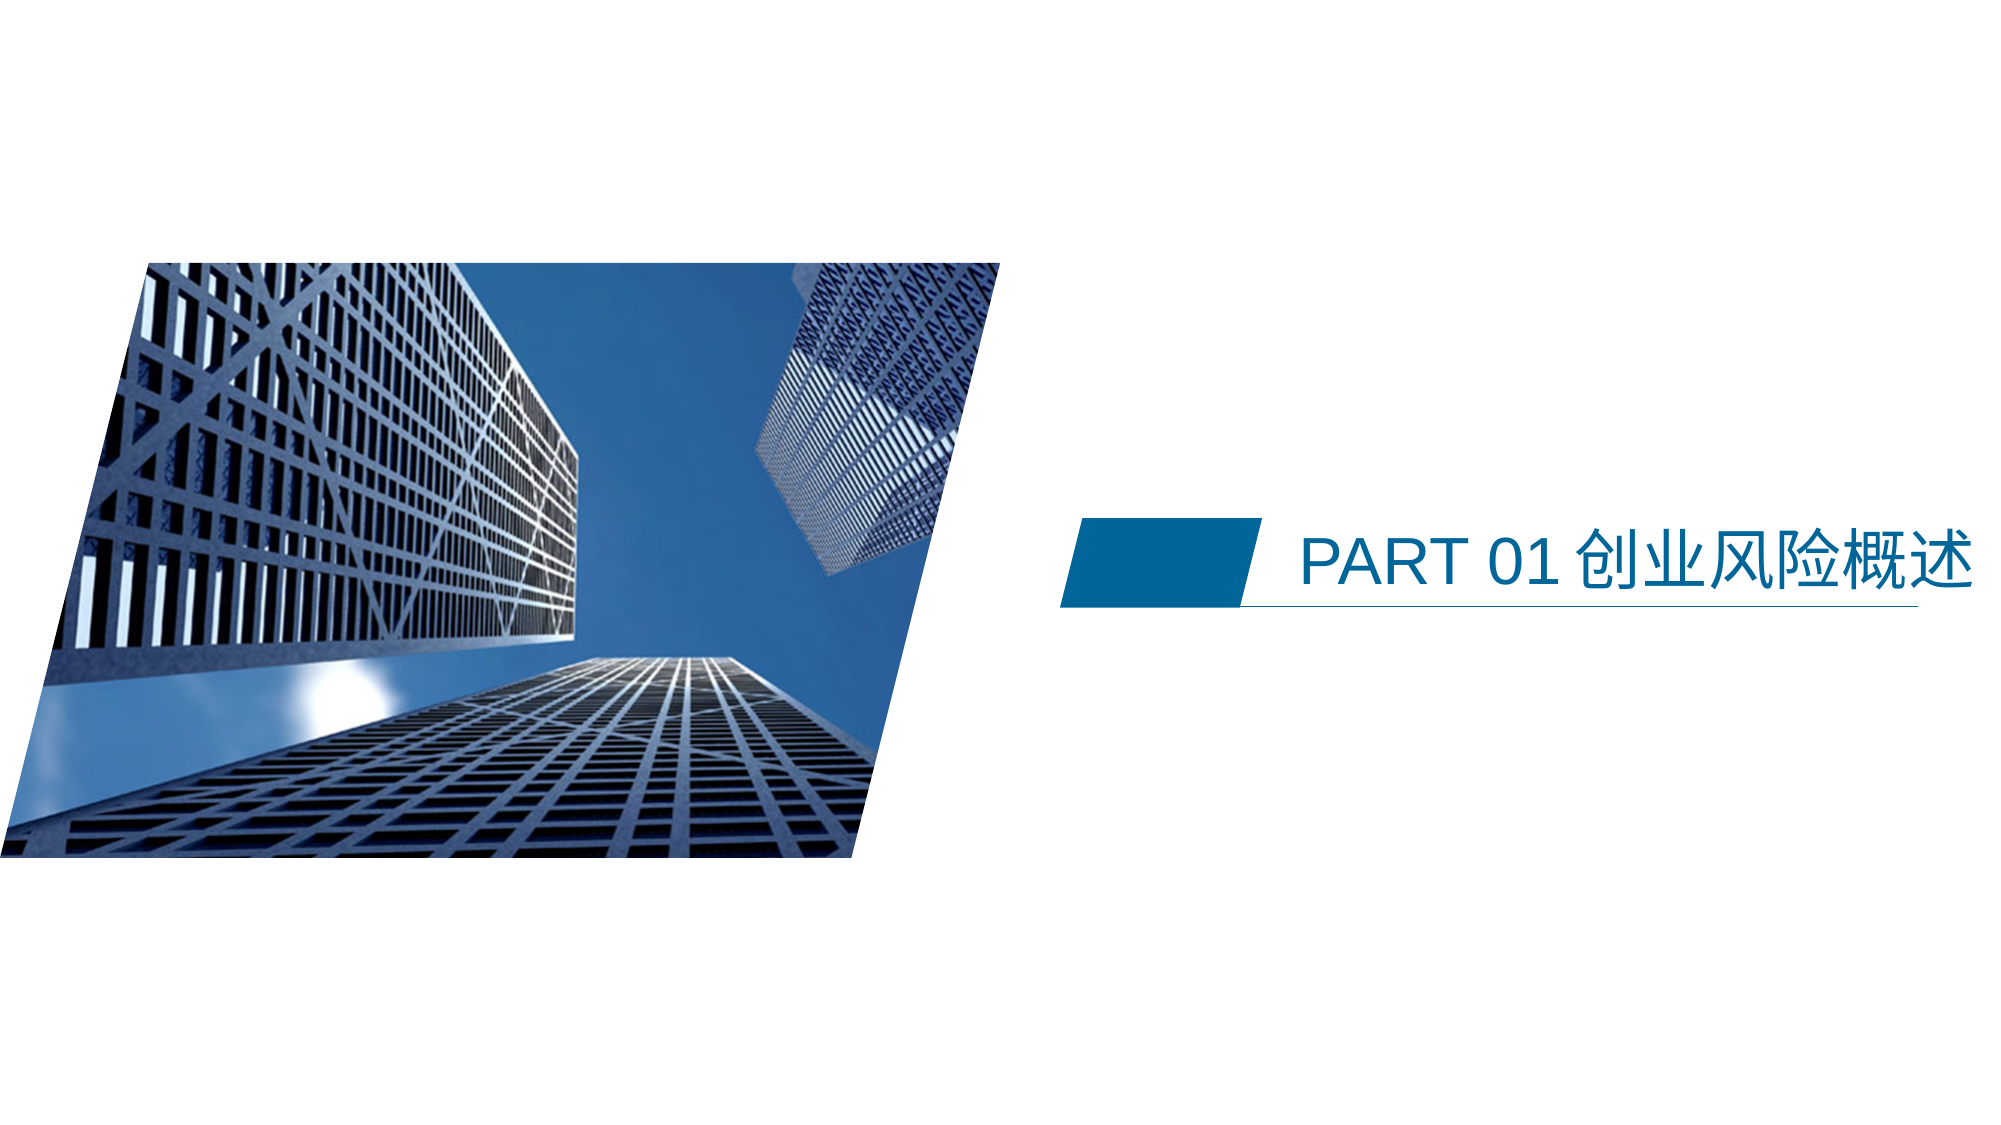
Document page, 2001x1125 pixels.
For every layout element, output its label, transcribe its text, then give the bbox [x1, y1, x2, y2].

picture [0, 262, 1001, 858]
text_box [1060, 518, 1263, 608]
text_box 创业风险概述 [1560, 510, 2000, 605]
text_box PART 01 [1283, 510, 1560, 605]
